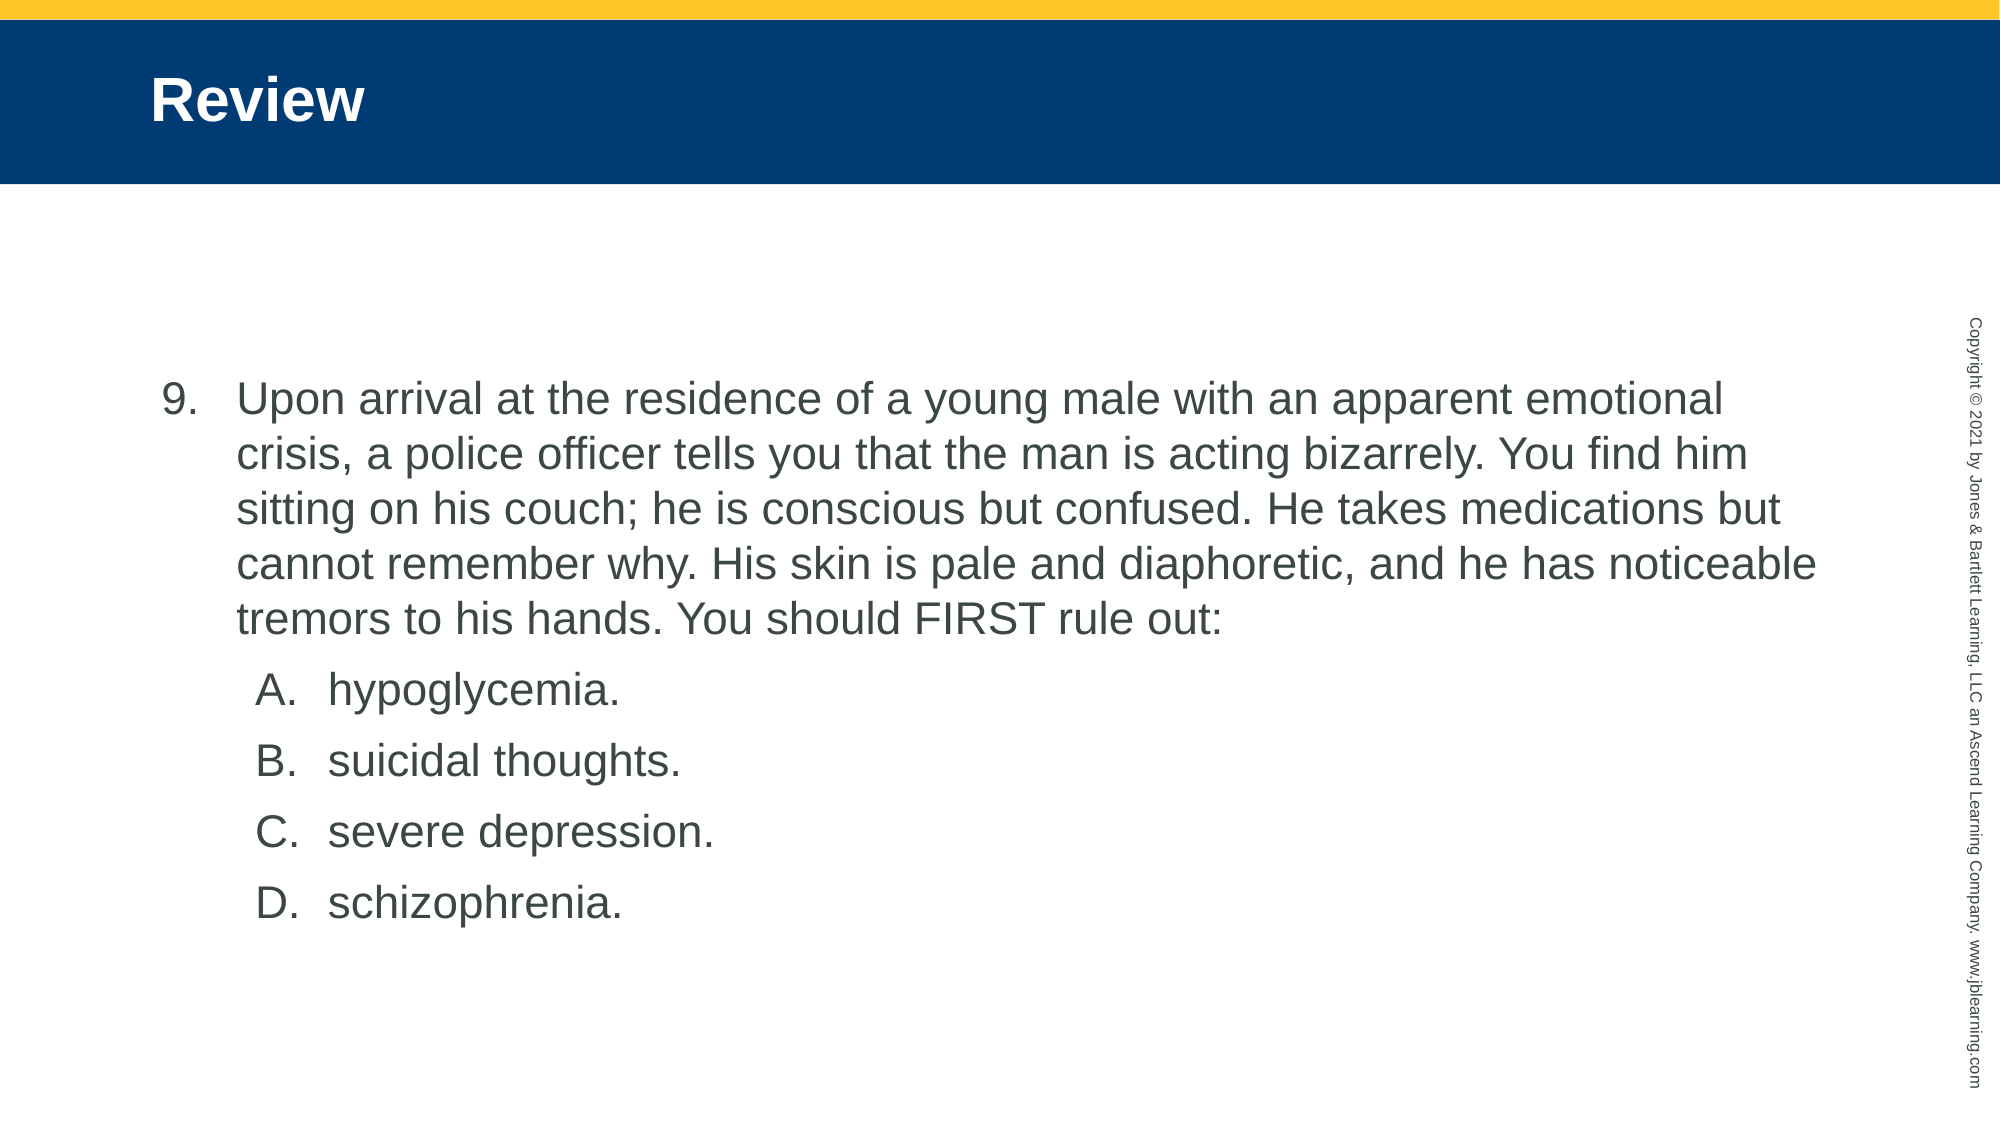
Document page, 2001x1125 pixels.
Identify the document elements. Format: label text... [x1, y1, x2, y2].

list Upon arrival at the residence of a young male with an apparent emotional crisis, a police officer tells you that the man is acting bizarrely. You find him sitting on his couch; he is conscious but confused. He takes medications but cannot remember why. His skin is pale and diaphoretic, and he has noticeable tremors to his hands. You should FIRST rule out: hypoglycemia. suicidal thoughts. severe depression. schizophrenia. [146, 361, 1859, 1016]
title Review [0, 19, 2000, 185]
